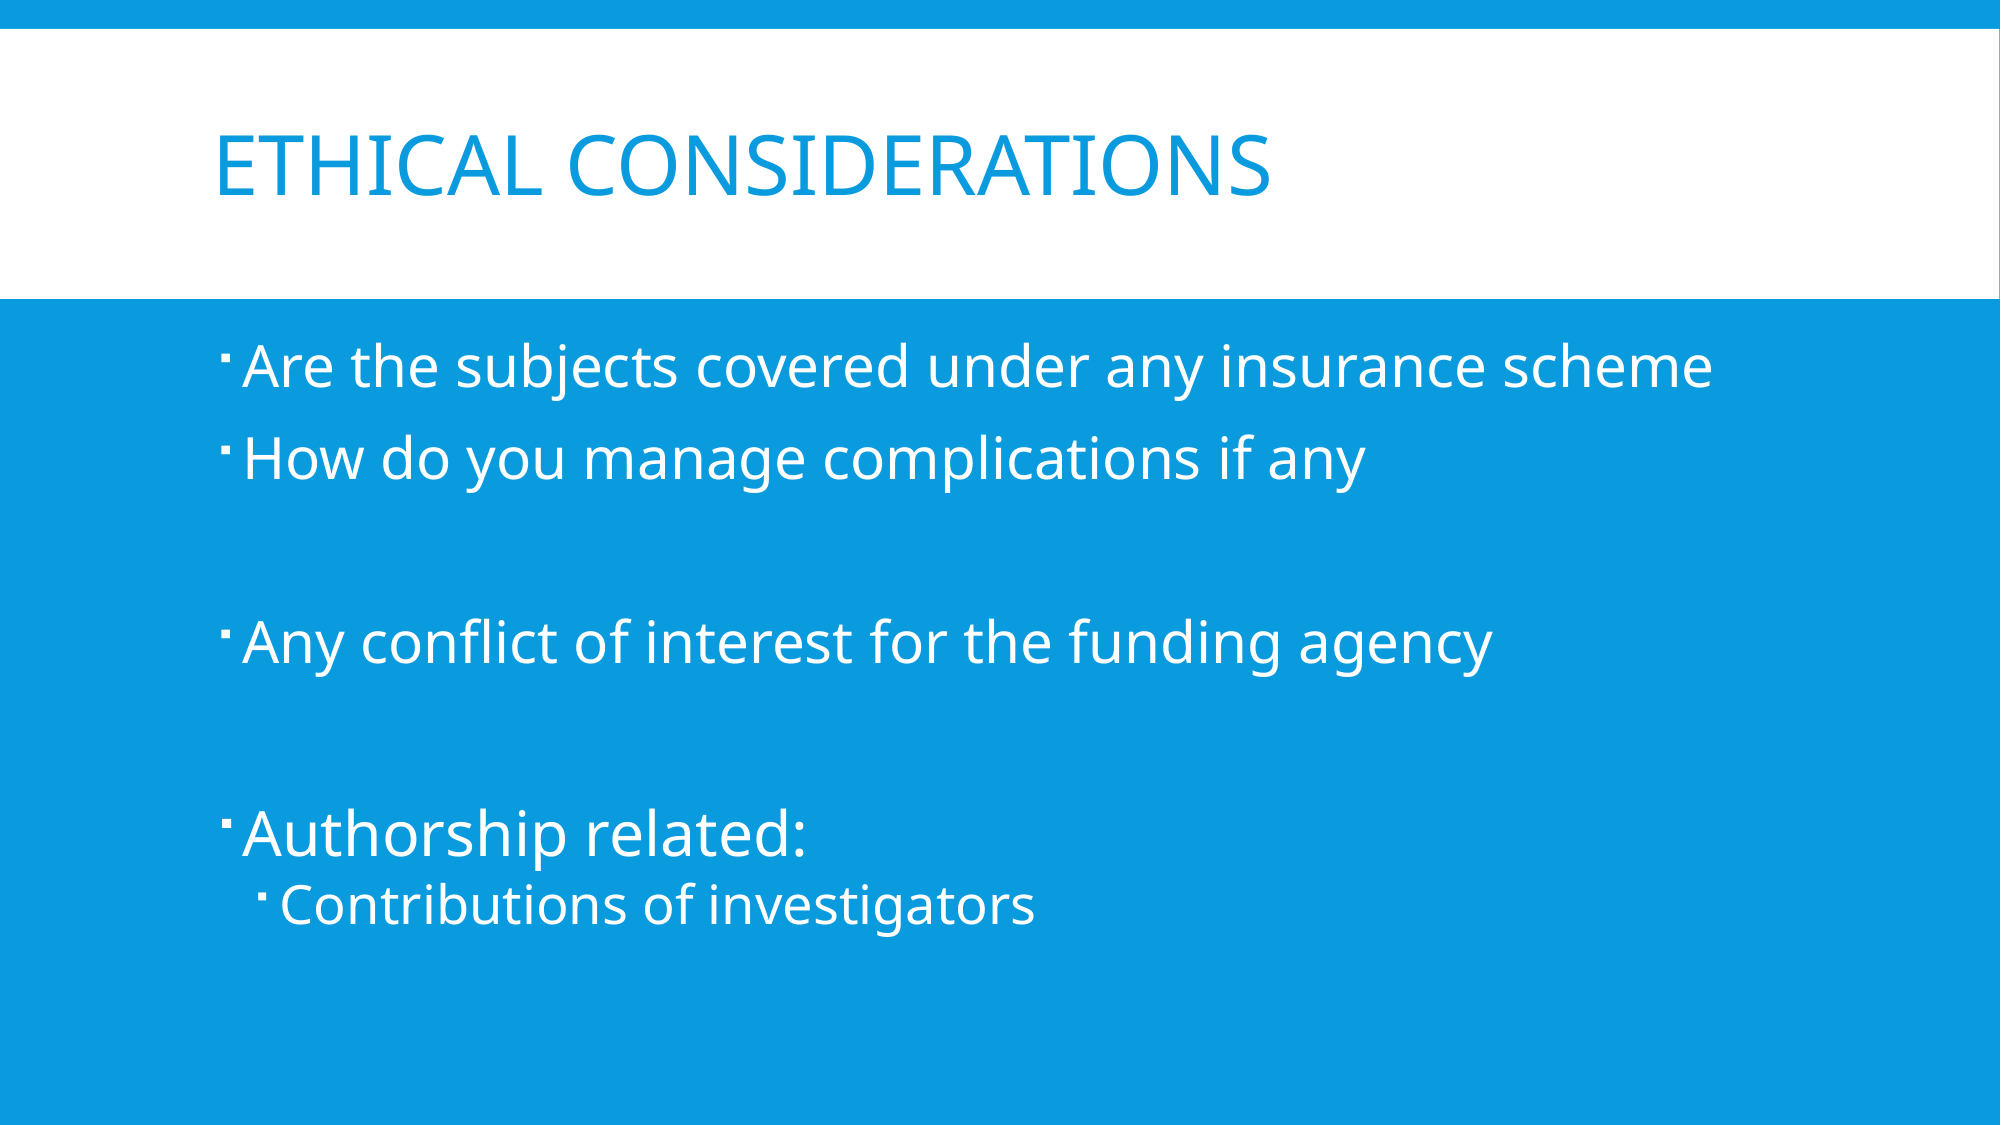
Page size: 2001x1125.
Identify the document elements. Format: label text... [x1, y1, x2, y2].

title Ethical considerations [197, 46, 1803, 295]
list Are the subjects covered under any insurance scheme How do you manage complications if any Any conflict of interest for the funding agency Authorship related: Contributions of investigators [197, 329, 1803, 1020]
